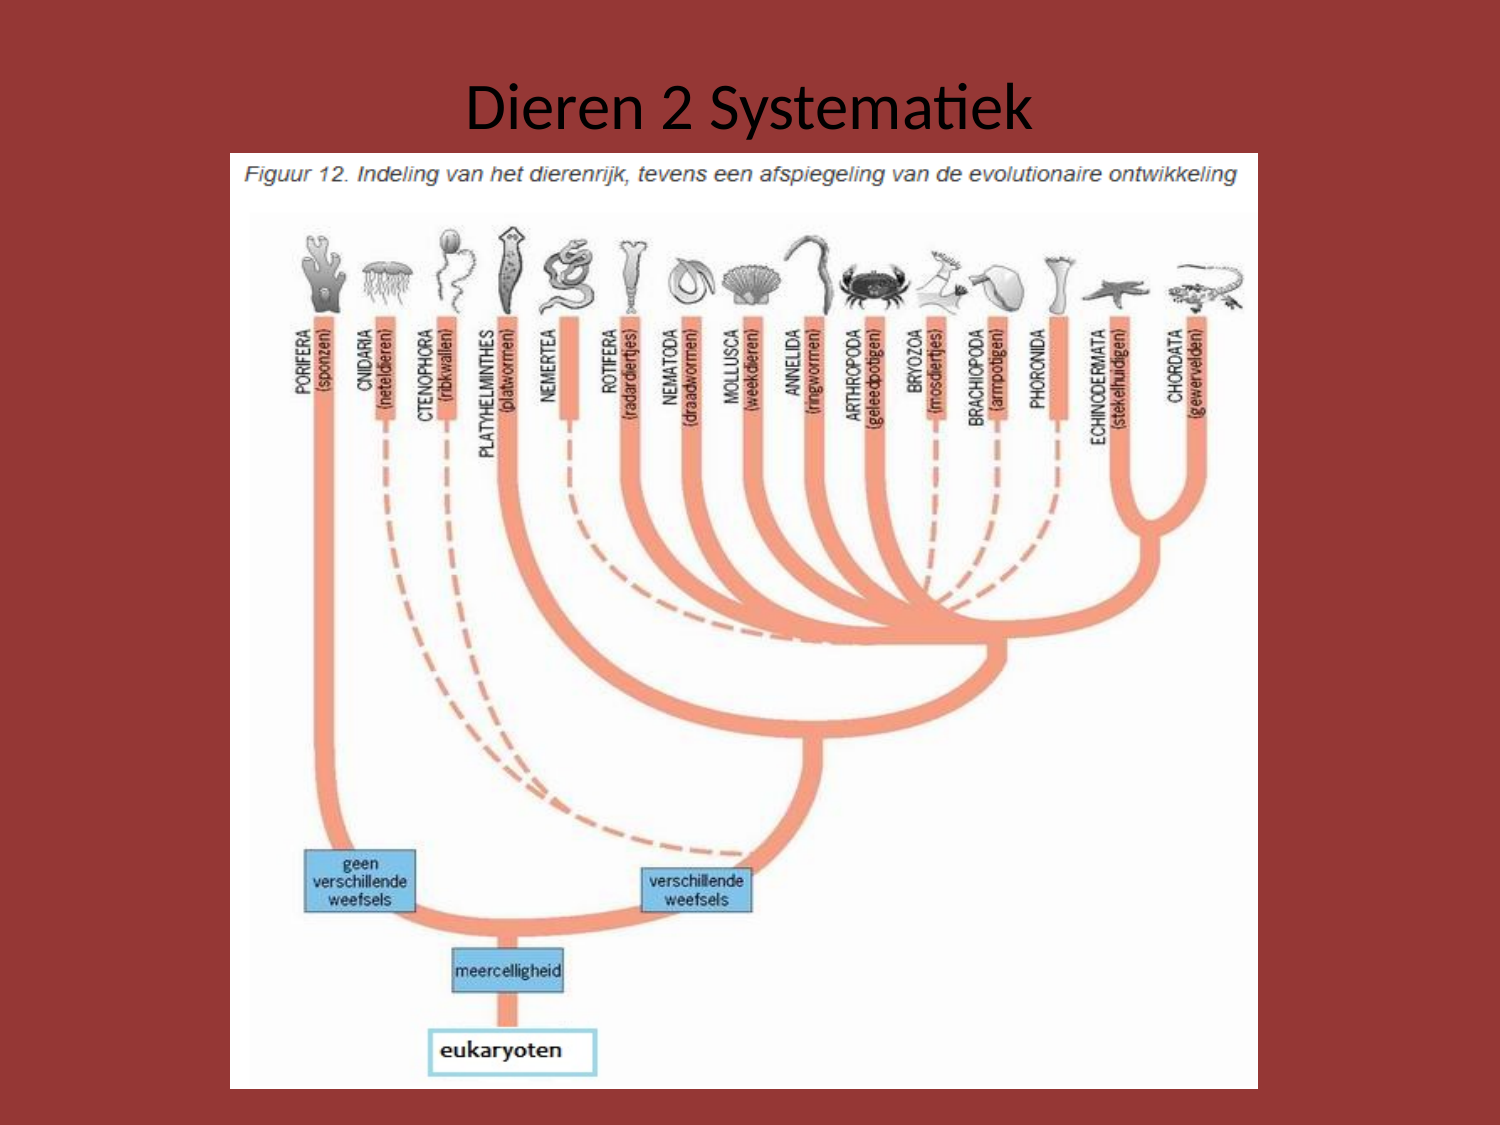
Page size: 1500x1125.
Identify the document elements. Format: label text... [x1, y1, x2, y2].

title Dieren 2 Systematiek [75, 45, 1425, 161]
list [229, 153, 1259, 1090]
